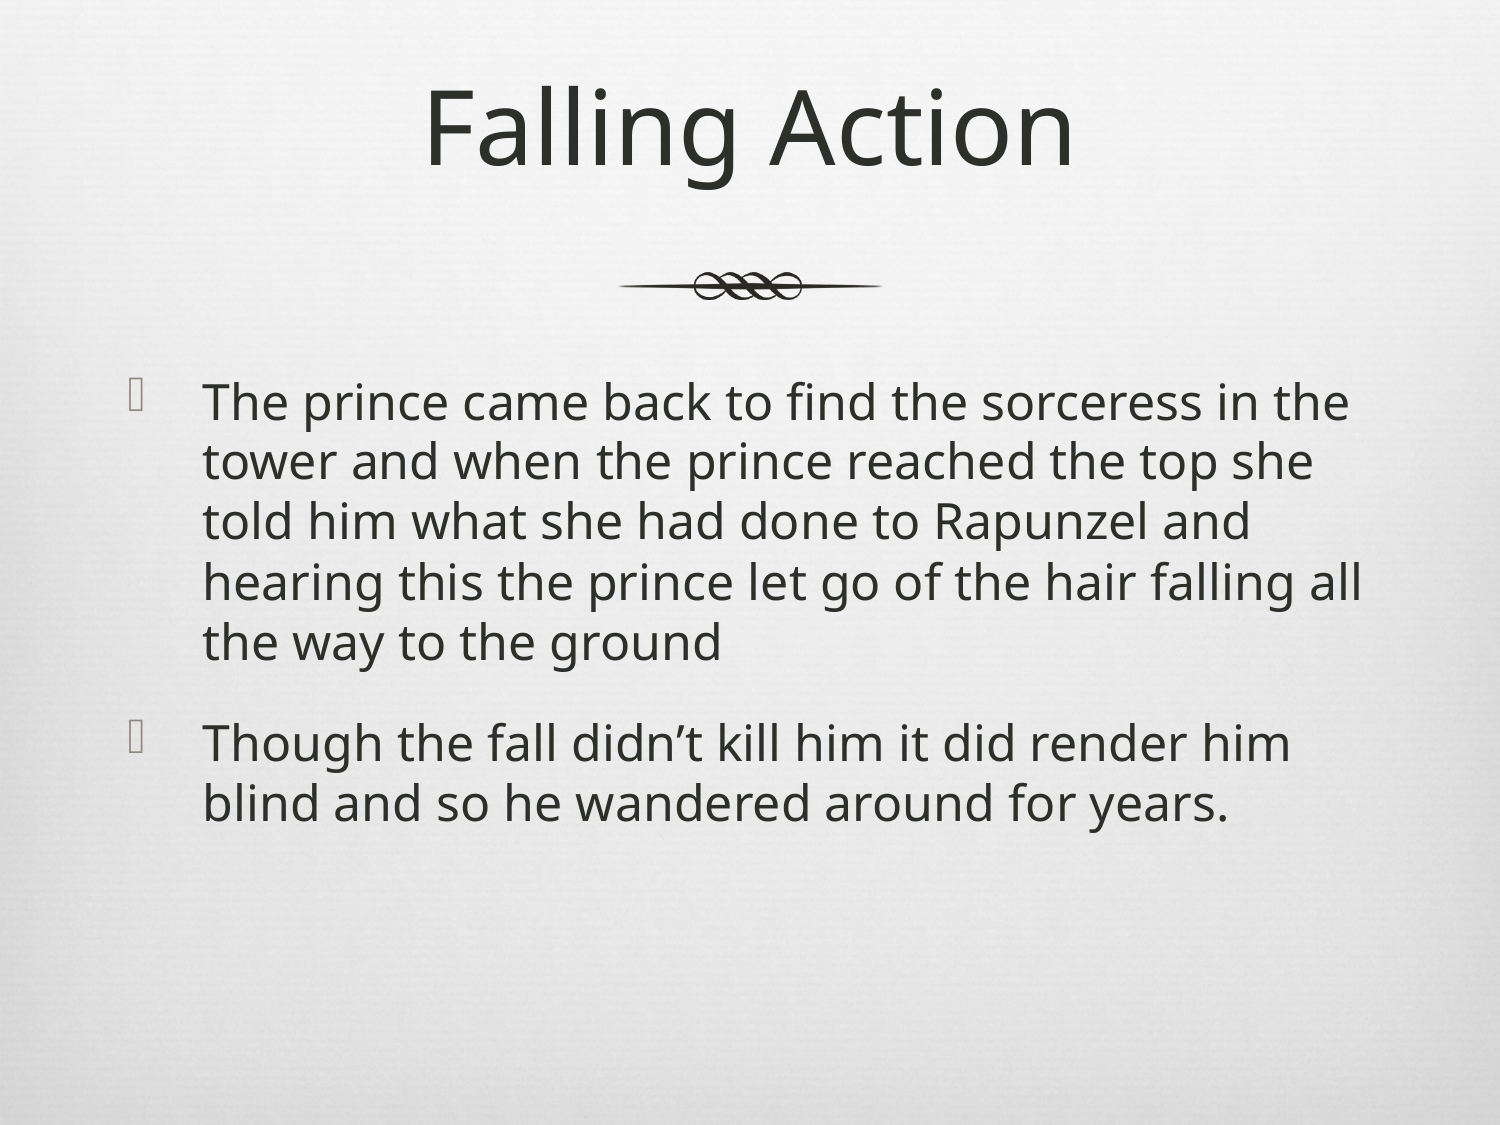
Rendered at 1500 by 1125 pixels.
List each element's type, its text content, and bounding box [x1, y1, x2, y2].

list The prince came back to find the sorceress in the tower and when the prince reached the top she told him what she had done to Rapunzel and hearing this the prince let go of the hair falling all the way to the ground Though the fall didn’t kill him it did render him blind and so he wandered around for years. [112, 362, 1388, 963]
title Falling Action [112, 11, 1388, 236]
picture [615, 272, 885, 300]
